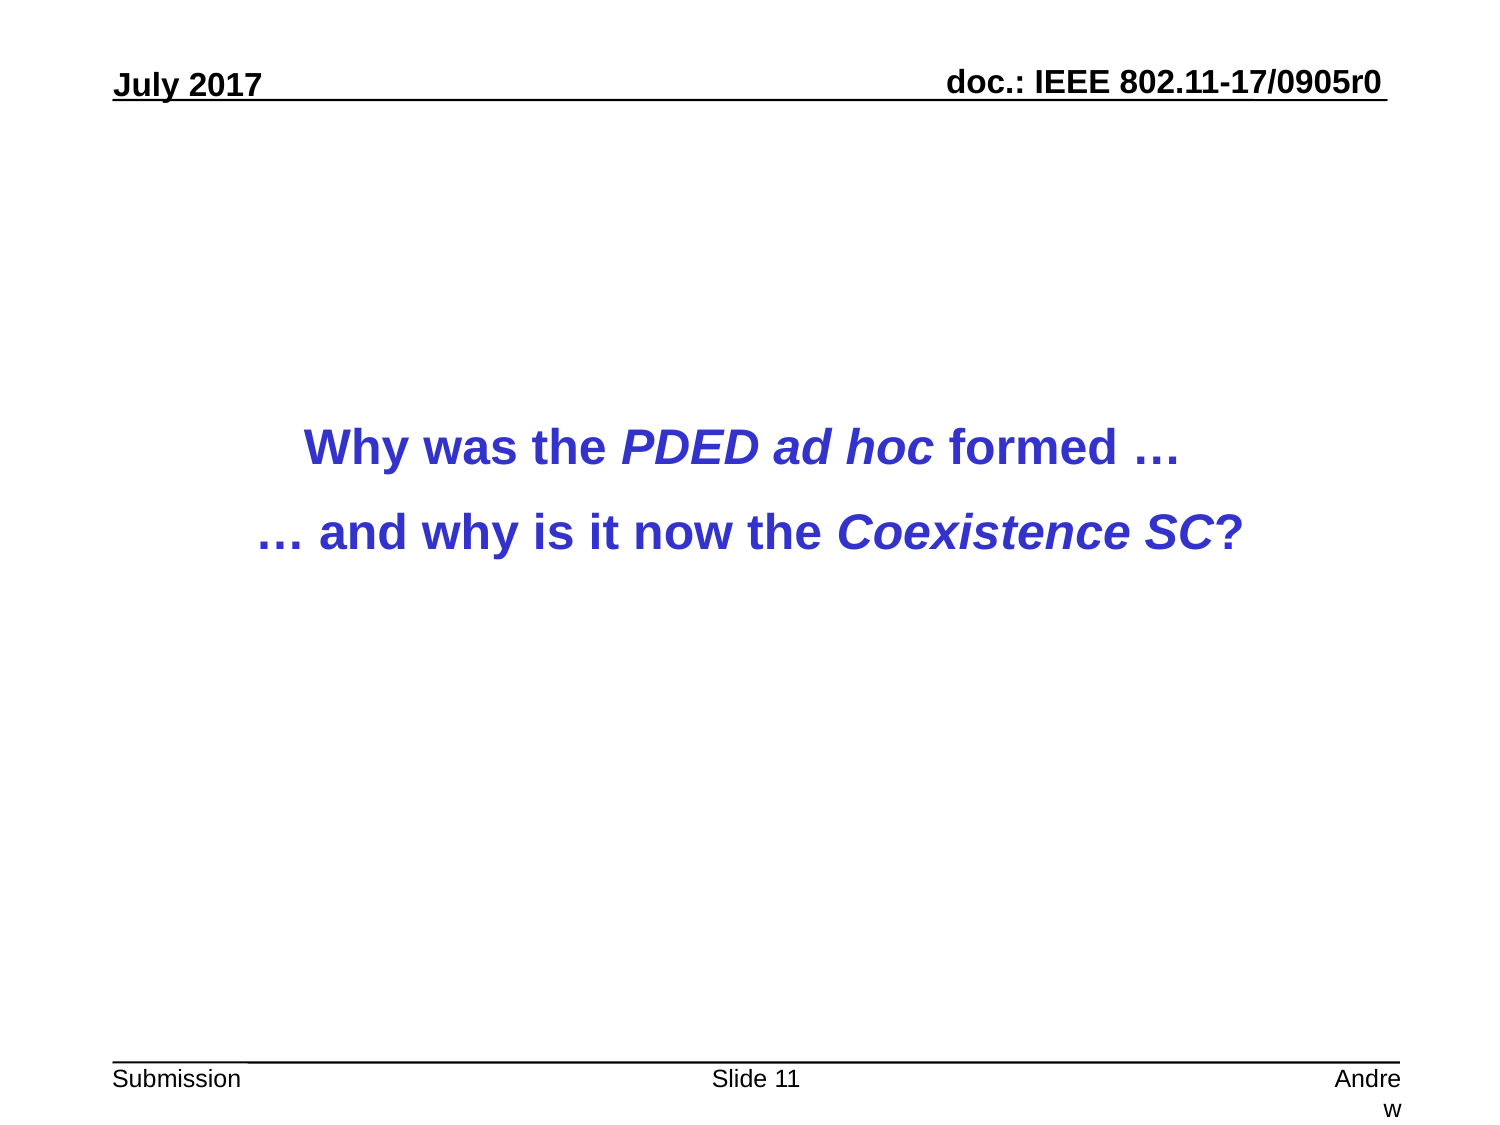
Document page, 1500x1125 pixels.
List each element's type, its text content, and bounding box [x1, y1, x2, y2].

list Why was the PDED ad hoc formed … … and why is it now the Coexistence SC? [112, 324, 1388, 650]
footer Andrew Myles, Cisco [1320, 1061, 1402, 1093]
slide_number Slide 11 [709, 1061, 803, 1093]
